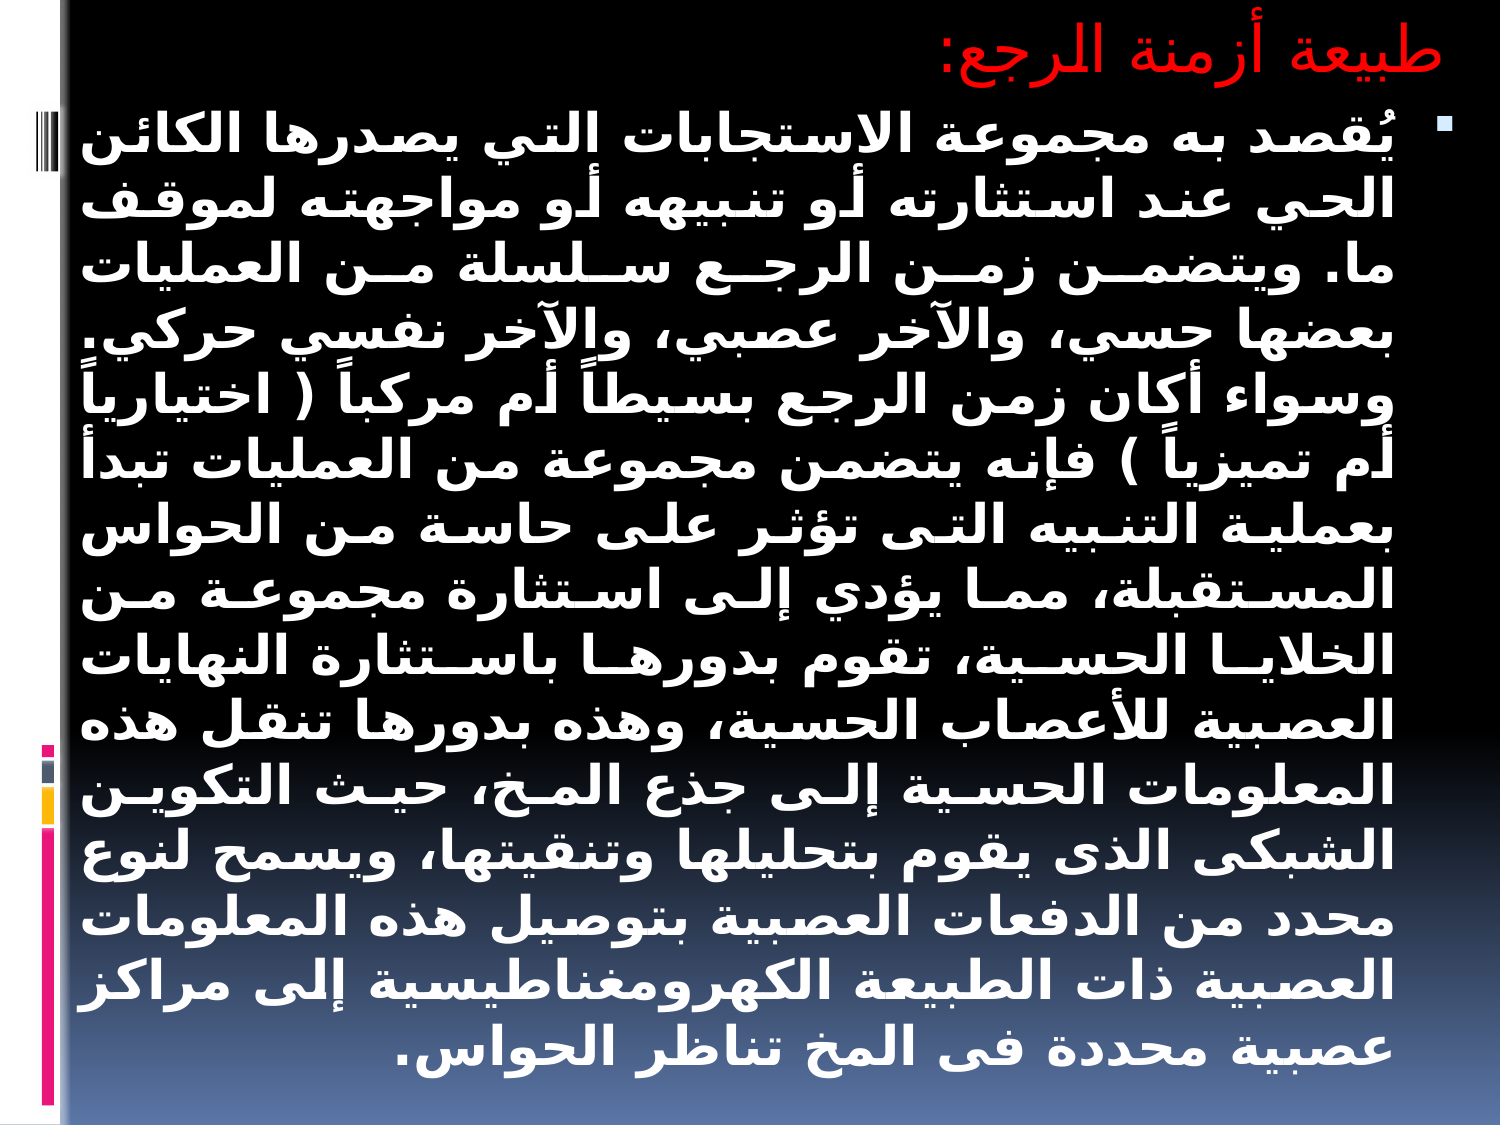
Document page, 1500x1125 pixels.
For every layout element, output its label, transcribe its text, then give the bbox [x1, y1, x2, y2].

list طبيعة أزمنة الرجع: يُقصد به مجموعة الاستجابات التي يصدرها الكائن الحي عند استثارته أو تنبيهه أو مواجهته لموقف ما. ويتضمن زمن الرجع سلسلة من العمليات بعضها حسي، والآخر عصبي، والآخر نفسي حركي. وسواء أكان زمن الرجع بسيطاً أم مركباً ( اختيارياً أم تميزياً ) فإنه يتضمن مجموعة من العمليات تبدأ بعملية التنبيه التى تؤثر على حاسة من الحواس المستقبلة، مما يؤدي إلى استثارة مجموعة من الخلايا الحسية، تقوم بدورها باستثارة النهايات العصبية للأعصاب الحسية، وهذه بدورها تنقل هذه المعلومات الحسية إلى جذع المخ، حيث التكوين الشبكى الذى يقوم بتحليلها وتنقيتها، ويسمح لنوع محدد من الدفعات العصبية بتوصيل هذه المعلومات العصبية ذات الطبيعة الكهرومغناطيسية إلى مراكز عصبية محددة فى المخ تناظر الحواس. [64, 0, 1471, 1125]
